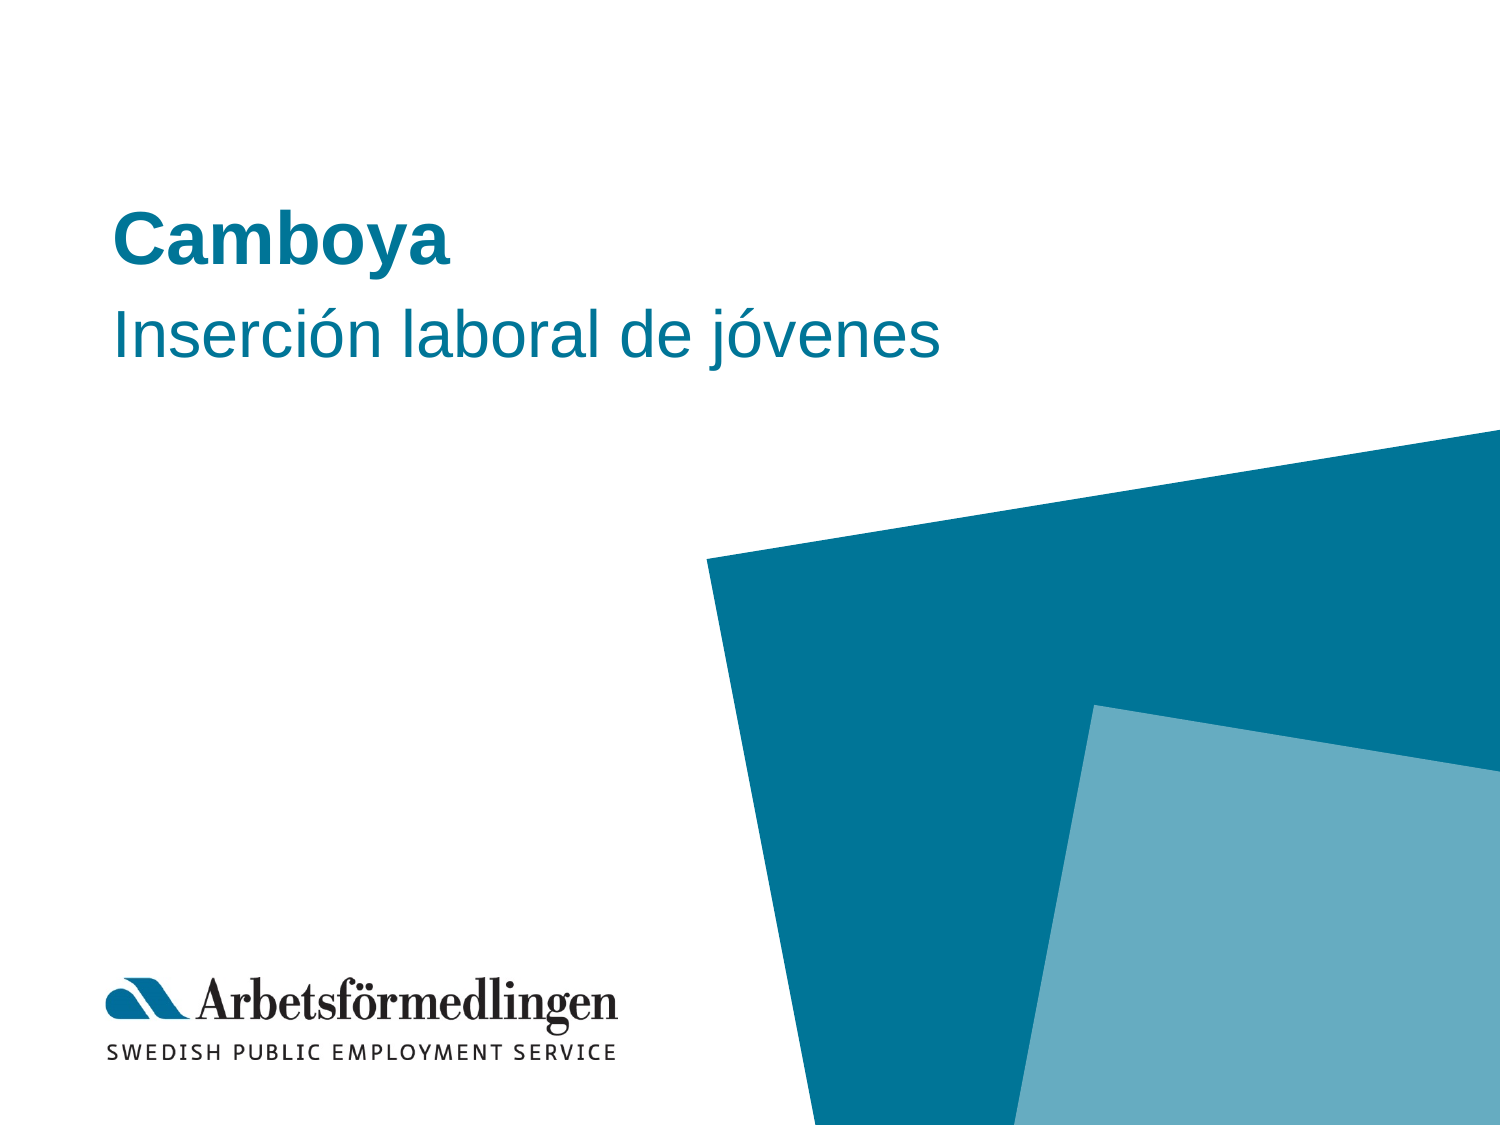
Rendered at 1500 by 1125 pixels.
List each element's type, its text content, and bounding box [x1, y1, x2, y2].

picture [105, 977, 618, 1060]
subtitle Inserción laboral de jóvenes [112, 290, 1412, 461]
title Camboya [112, 67, 1412, 280]
